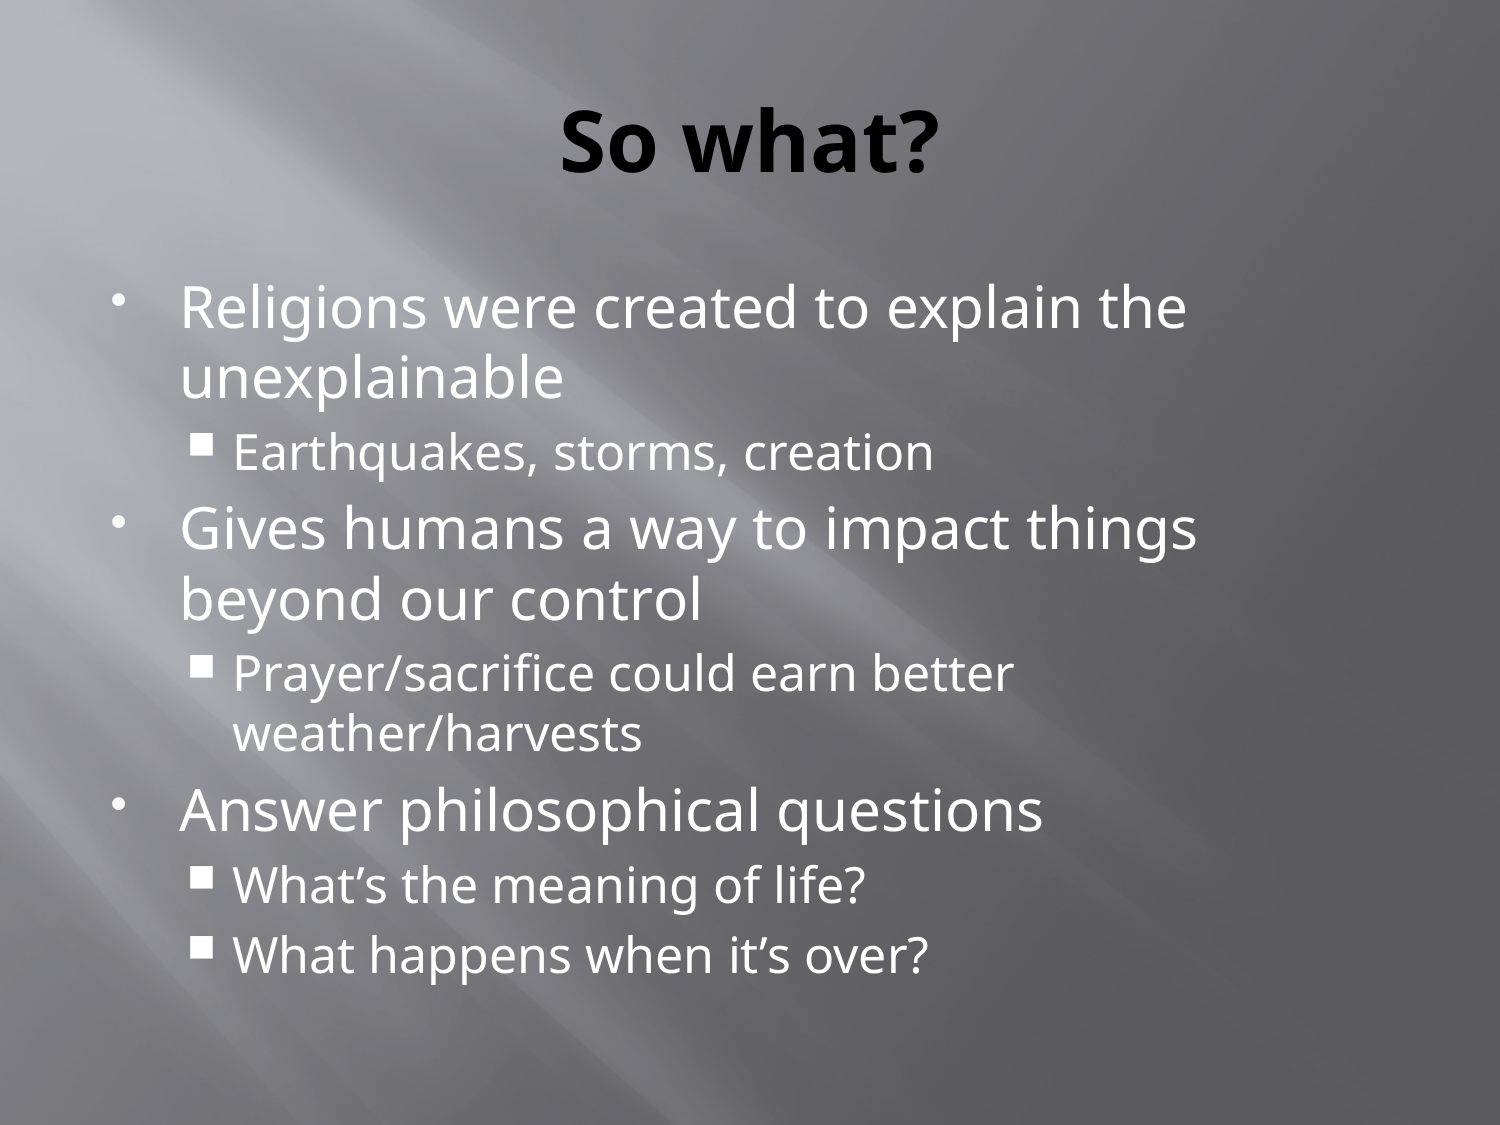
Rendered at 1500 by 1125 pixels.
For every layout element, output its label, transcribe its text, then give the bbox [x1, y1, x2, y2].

title So what? [75, 45, 1425, 233]
list Religions were created to explain the unexplainable Earthquakes, storms, creation Gives humans a way to impact things beyond our control Prayer/sacrifice could earn better weather/harvests Answer philosophical questions What’s the meaning of life? What happens when it’s over? [74, 262, 1426, 1036]
